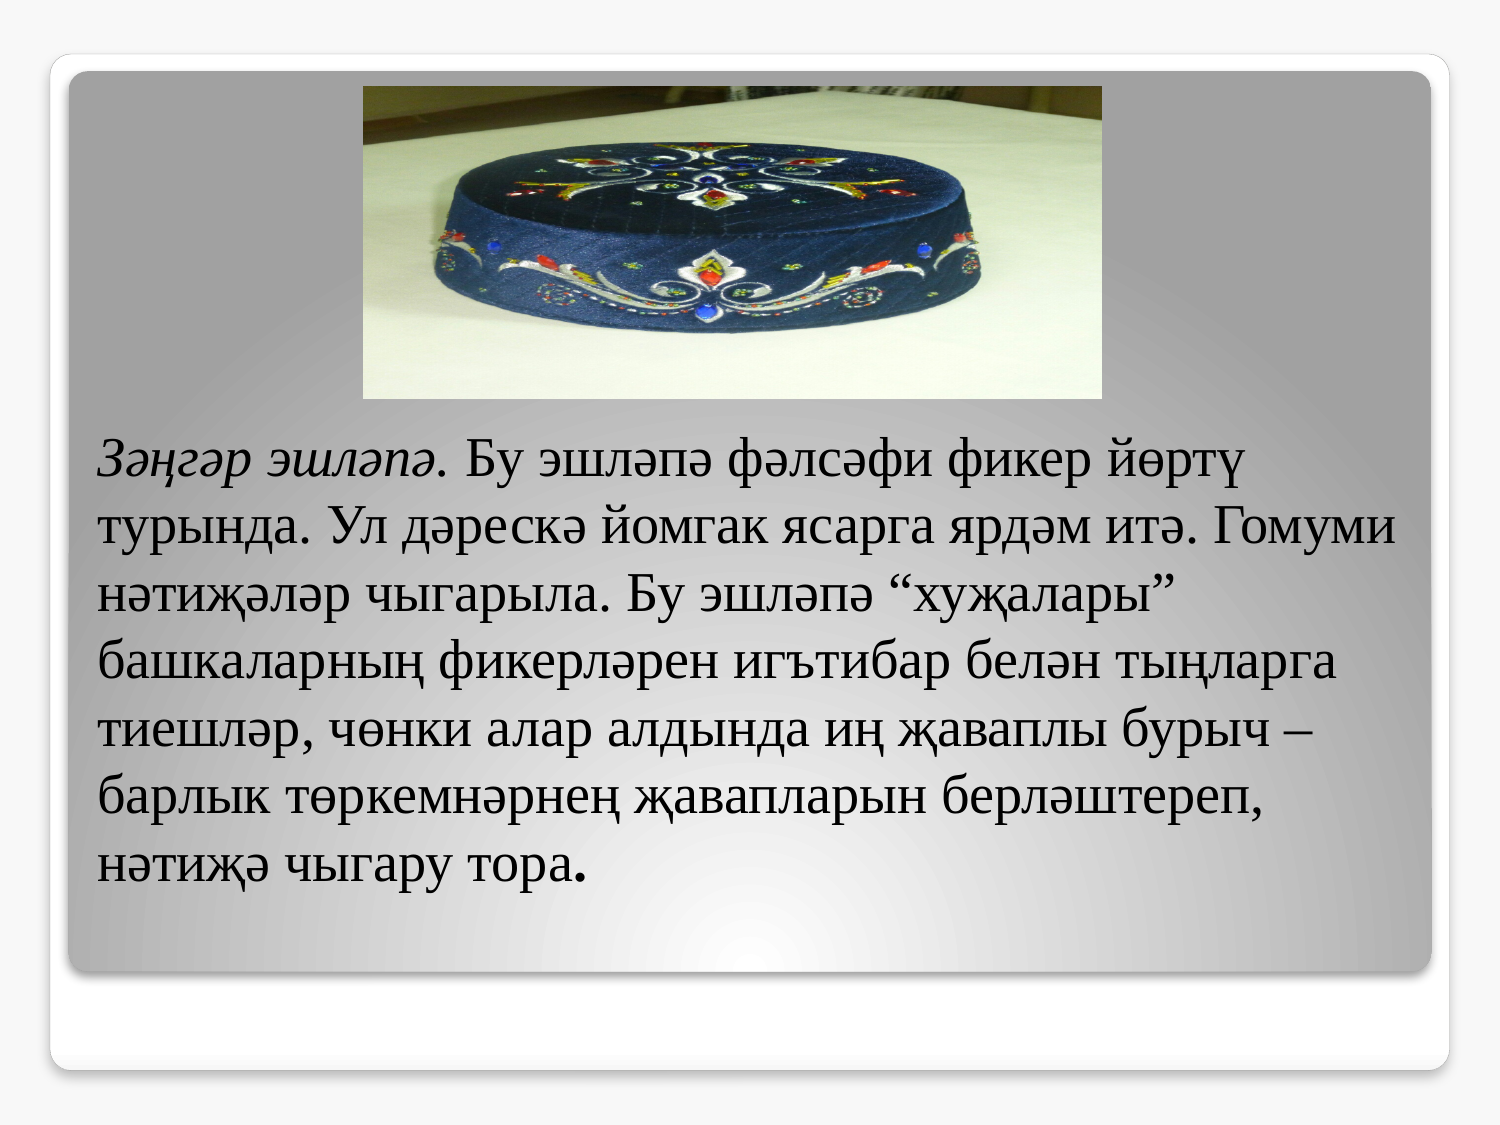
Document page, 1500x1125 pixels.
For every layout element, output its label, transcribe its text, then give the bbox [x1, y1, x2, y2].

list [362, 86, 1102, 399]
title Зәңгәр эшләпә. Бу эшләпә фәлсәфи фикер йөртү турында. Ул дәрескә йомгак ясарга ярдәм итә. Гомуми нәтиҗәләр чыгарыла. Бу эшләпә “хуҗалары” башкаларның фикерләрен игътибар белән тыңларга тиешләр, чөнки алар алдында иң җаваплы бурыч – барлык төркемнәрнең җавапларын берләштереп, нәтиҗә чыгару тора. [82, 351, 1425, 990]
